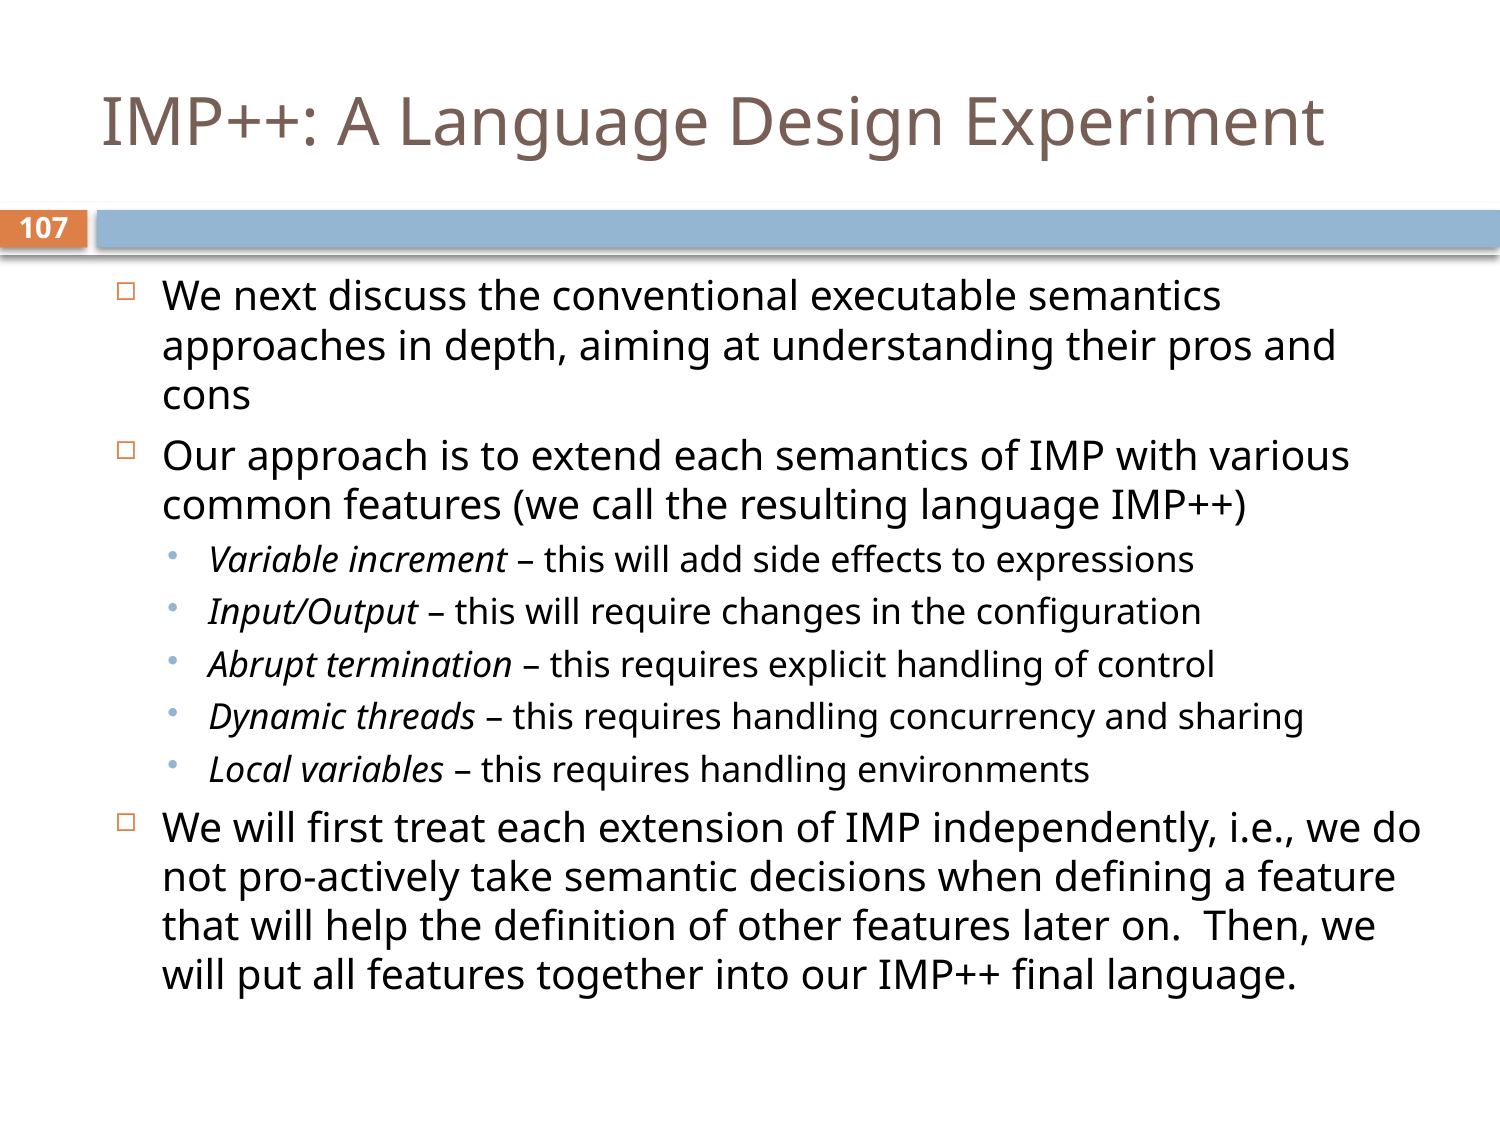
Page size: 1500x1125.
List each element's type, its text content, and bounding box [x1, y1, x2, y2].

slide_number 107 [0, 208, 88, 249]
list We next discuss the conventional executable semantics approaches in depth, aiming at understanding their pros and cons Our approach is to extend each semantics of IMP with various common features (we call the resulting language IMP++) Variable increment – this will add side effects to expressions Input/Output – this will require changes in the configuration Abrupt termination – this requires explicit handling of control Dynamic threads – this requires handling concurrency and sharing Local variables – this requires handling environments We will first treat each extension of IMP independently, i.e., we do not pro-actively take semantic decisions when defining a feature that will help the definition of other features later on. Then, we will put all features together into our IMP++ final language. [100, 262, 1438, 1063]
title IMP++: A Language Design Experiment [86, 37, 1450, 200]
